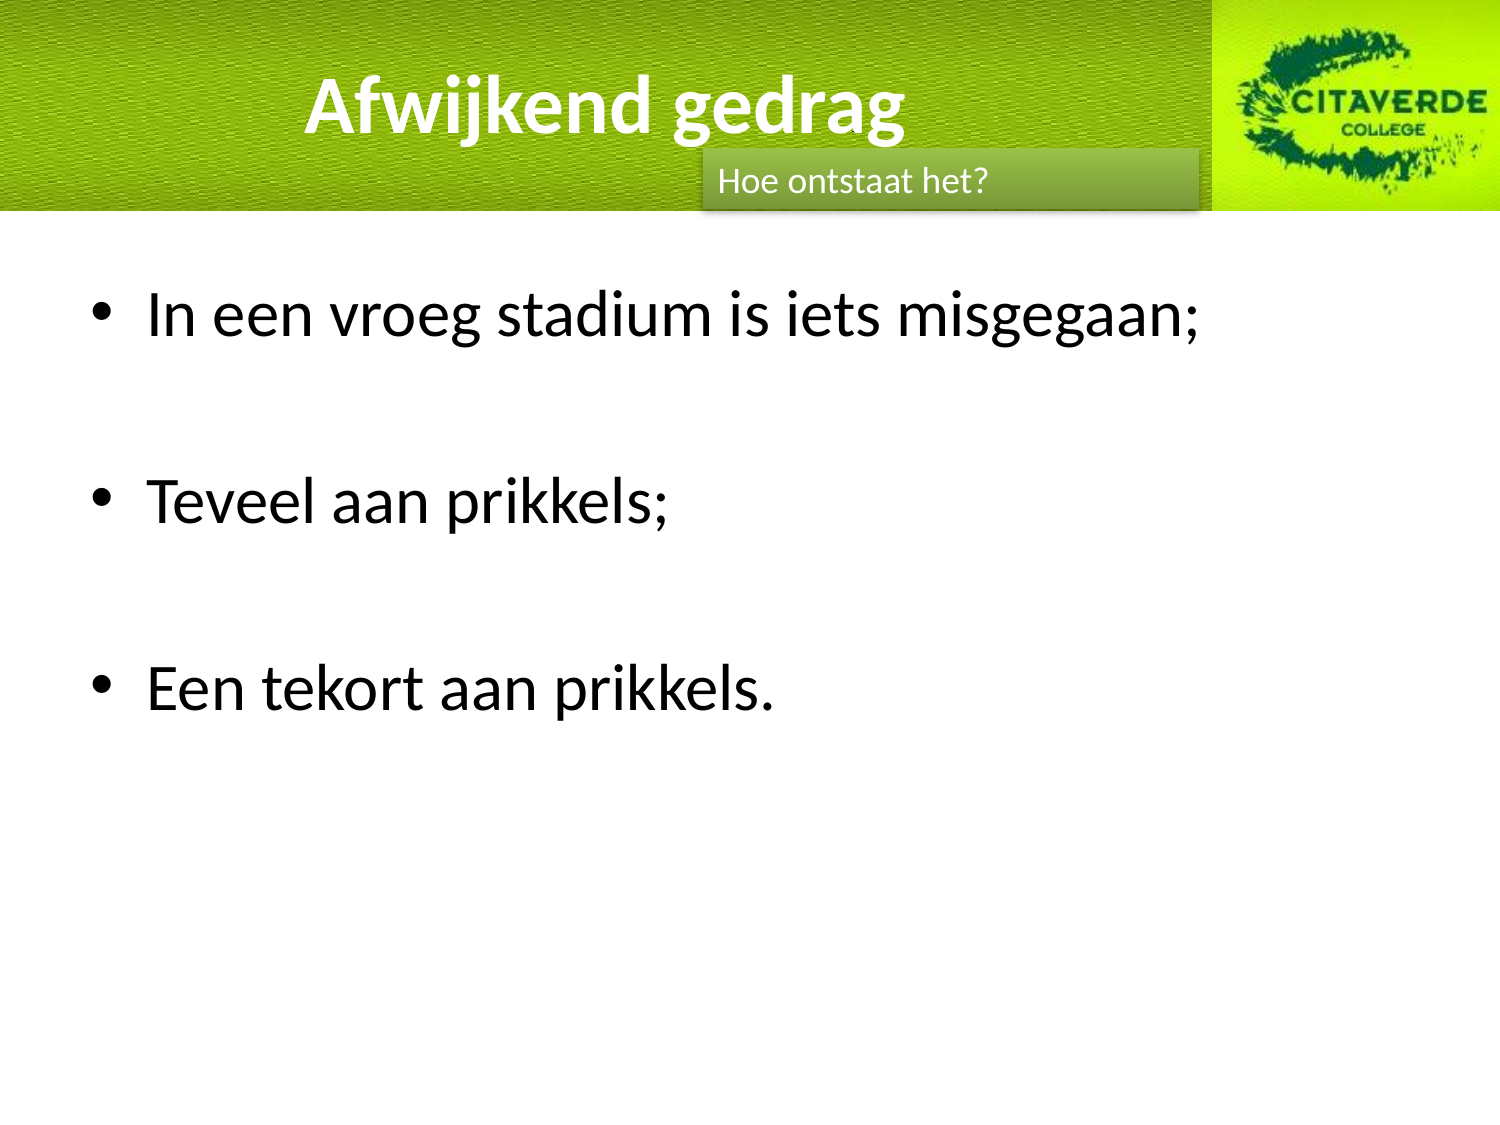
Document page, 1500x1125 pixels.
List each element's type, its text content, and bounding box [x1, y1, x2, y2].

picture [0, 0, 1500, 212]
list In een vroeg stadium is iets misgegaan; Teveel aan prikkels; Een tekort aan prikkels. [74, 262, 1426, 1006]
